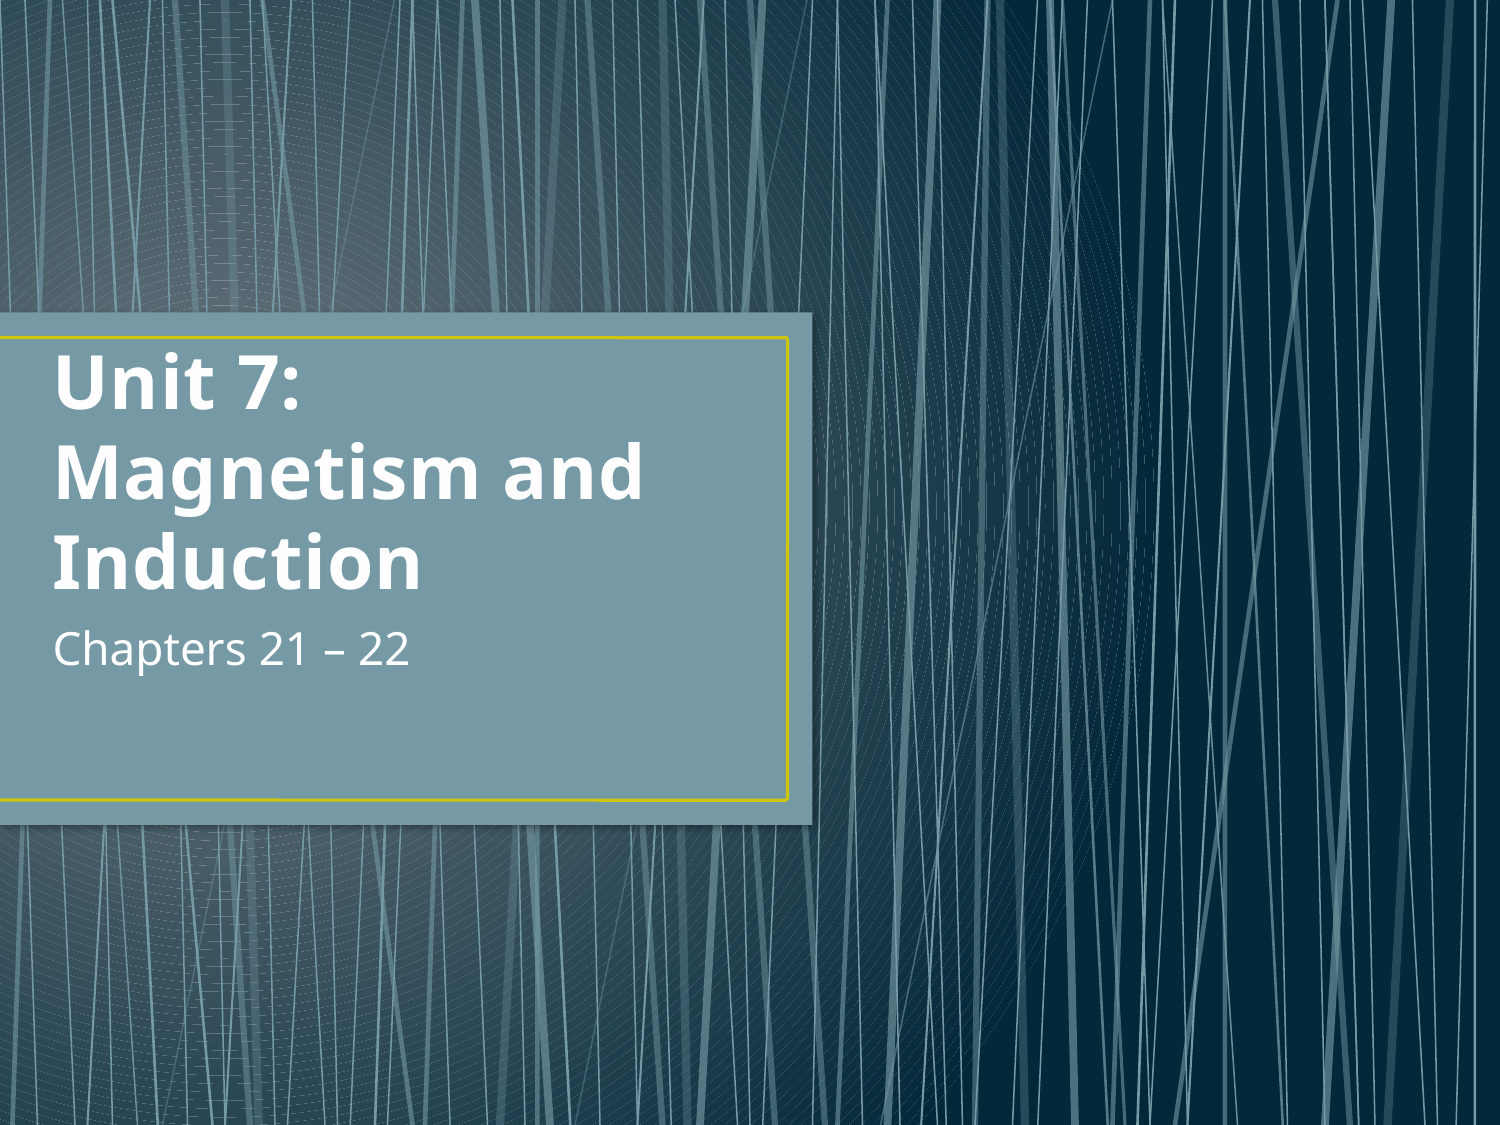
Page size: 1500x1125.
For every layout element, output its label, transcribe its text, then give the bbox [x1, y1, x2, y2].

subtitle Chapters 21 – 22 [37, 612, 763, 788]
title Unit 7: Magnetism and Induction [37, 349, 763, 612]
